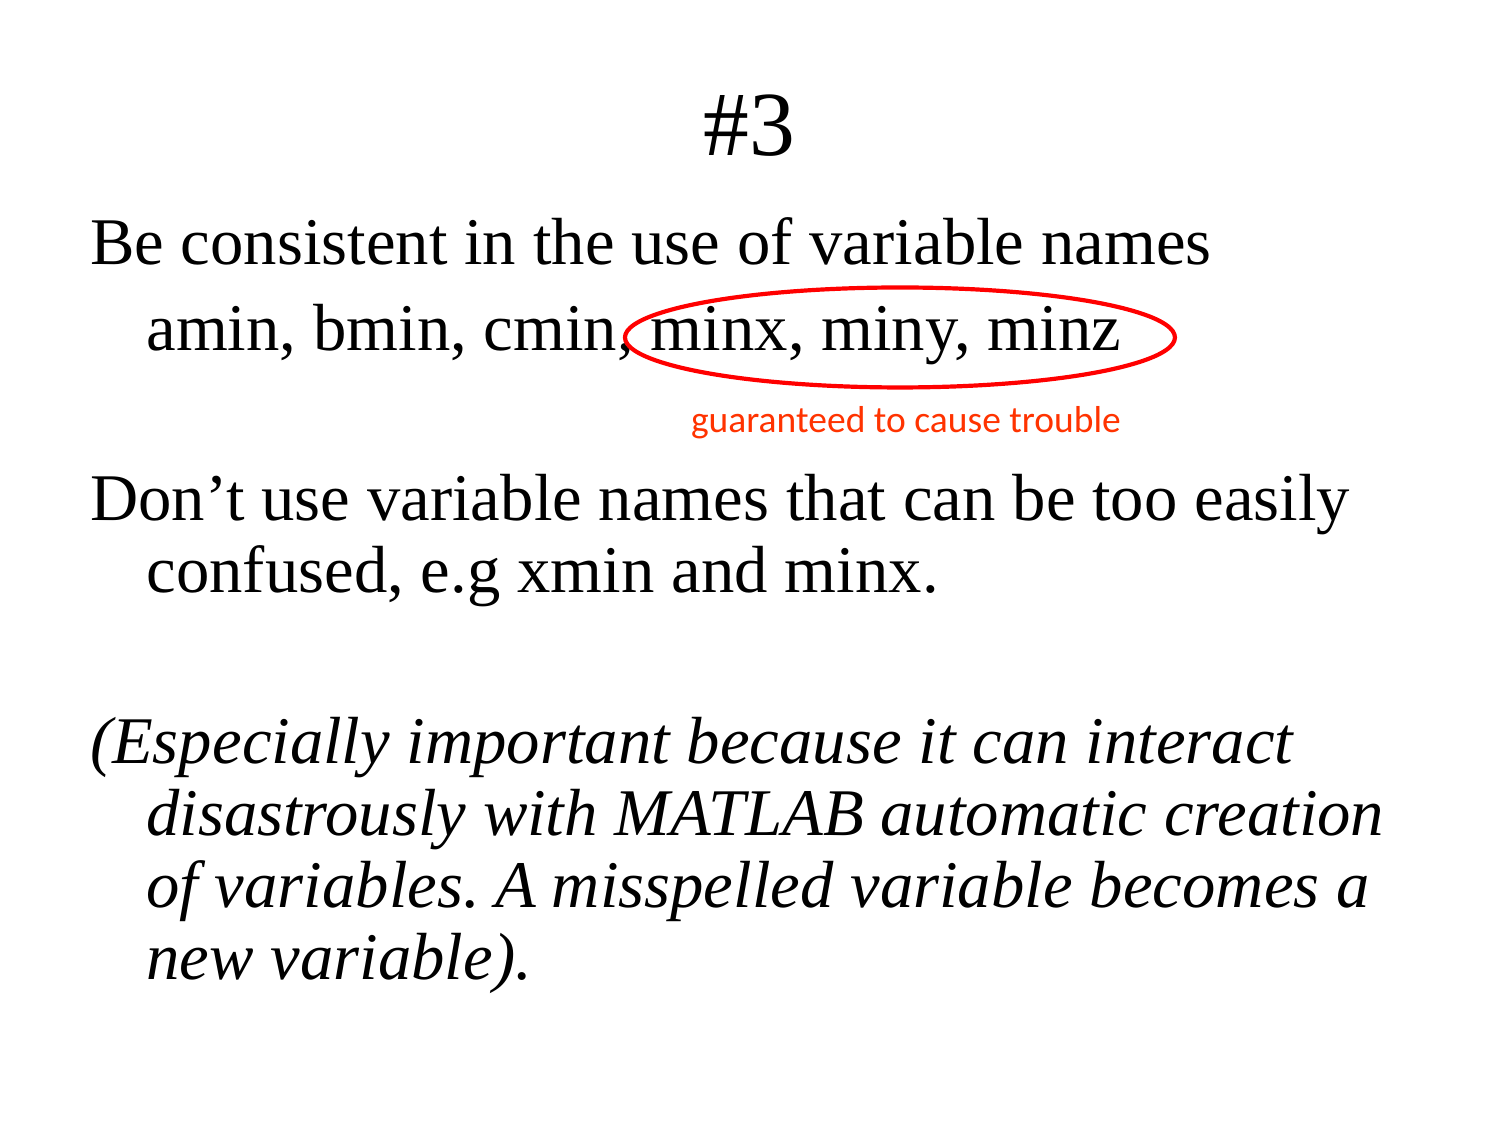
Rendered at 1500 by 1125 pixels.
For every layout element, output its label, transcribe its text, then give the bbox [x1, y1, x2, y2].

text_box [624, 287, 1175, 387]
text_box guaranteed to cause trouble [649, 387, 1163, 448]
list Be consistent in the use of variable names amin, bmin, cmin, minx, miny, minz Don’t use variable names that can be too easily confused, e.g xmin and minx. (Especially important because it can interact disastrously with MATLAB automatic creation of variables. A misspelled variable becomes a new variable). [75, 200, 1425, 1063]
title #3 [75, 24, 1425, 200]
